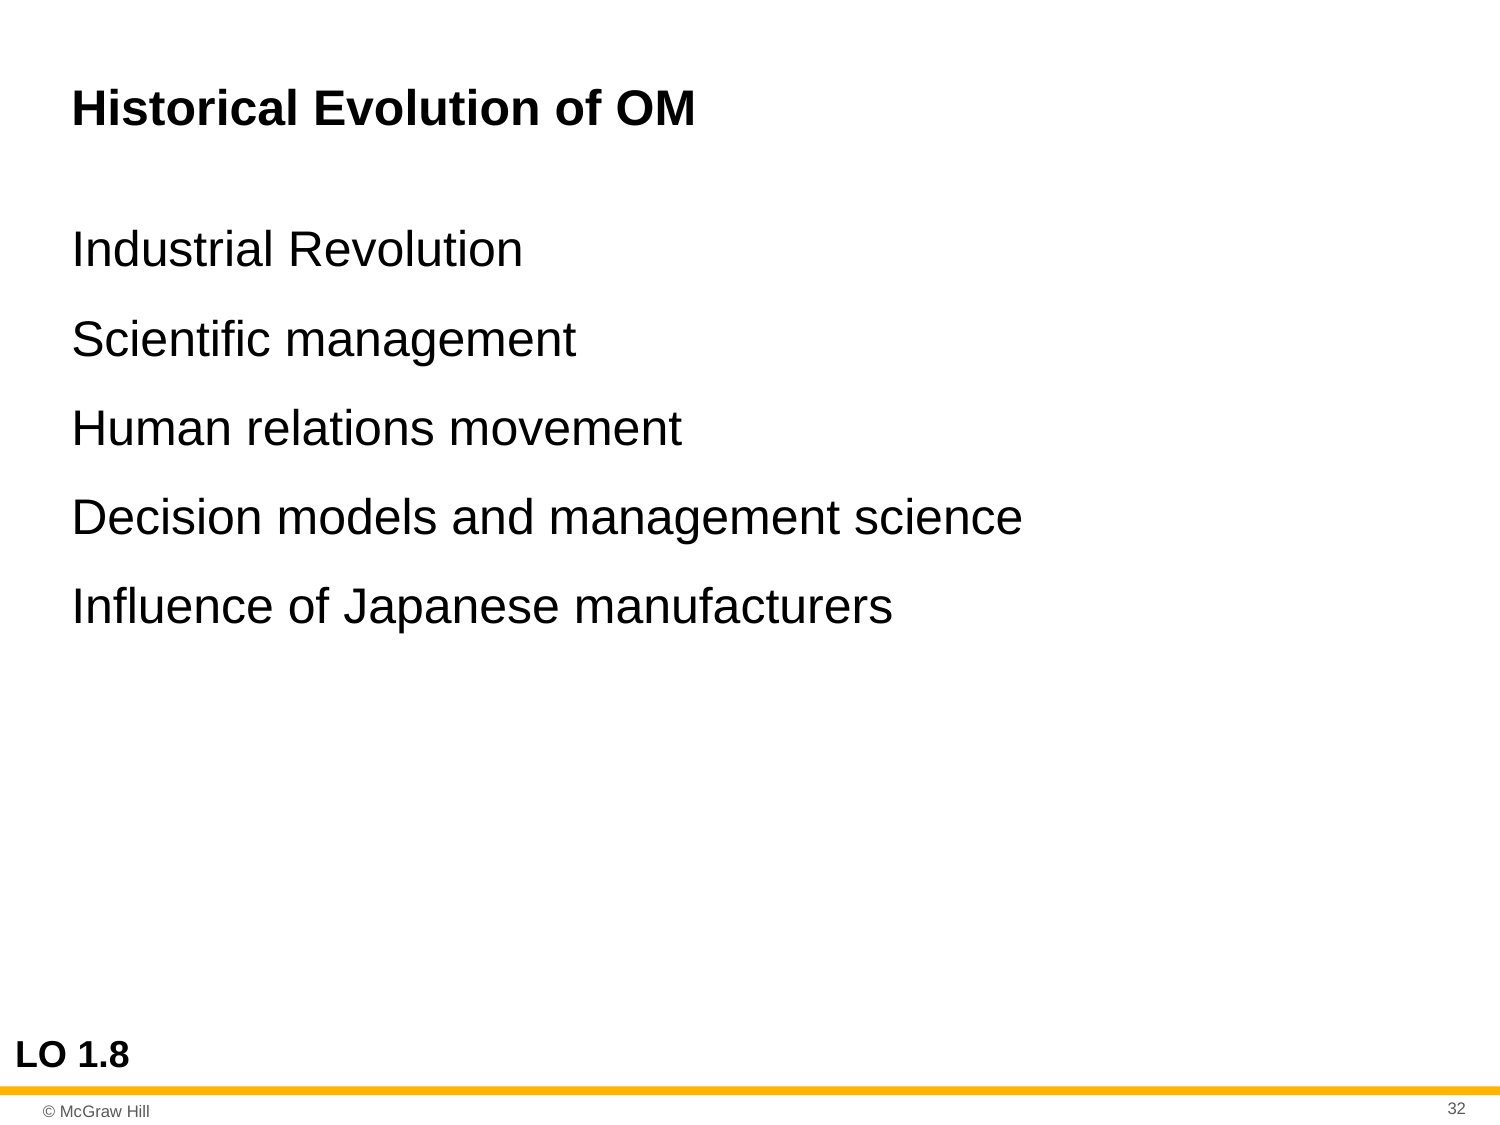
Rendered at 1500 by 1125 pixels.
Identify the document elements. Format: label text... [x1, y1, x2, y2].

title Historical Evolution of OM [56, 50, 1444, 162]
list LO 1.8 [0, 1022, 197, 1085]
list Industrial Revolution Scientific management Human relations movement Decision models and management science Influence of Japanese manufacturers [56, 209, 1444, 1020]
